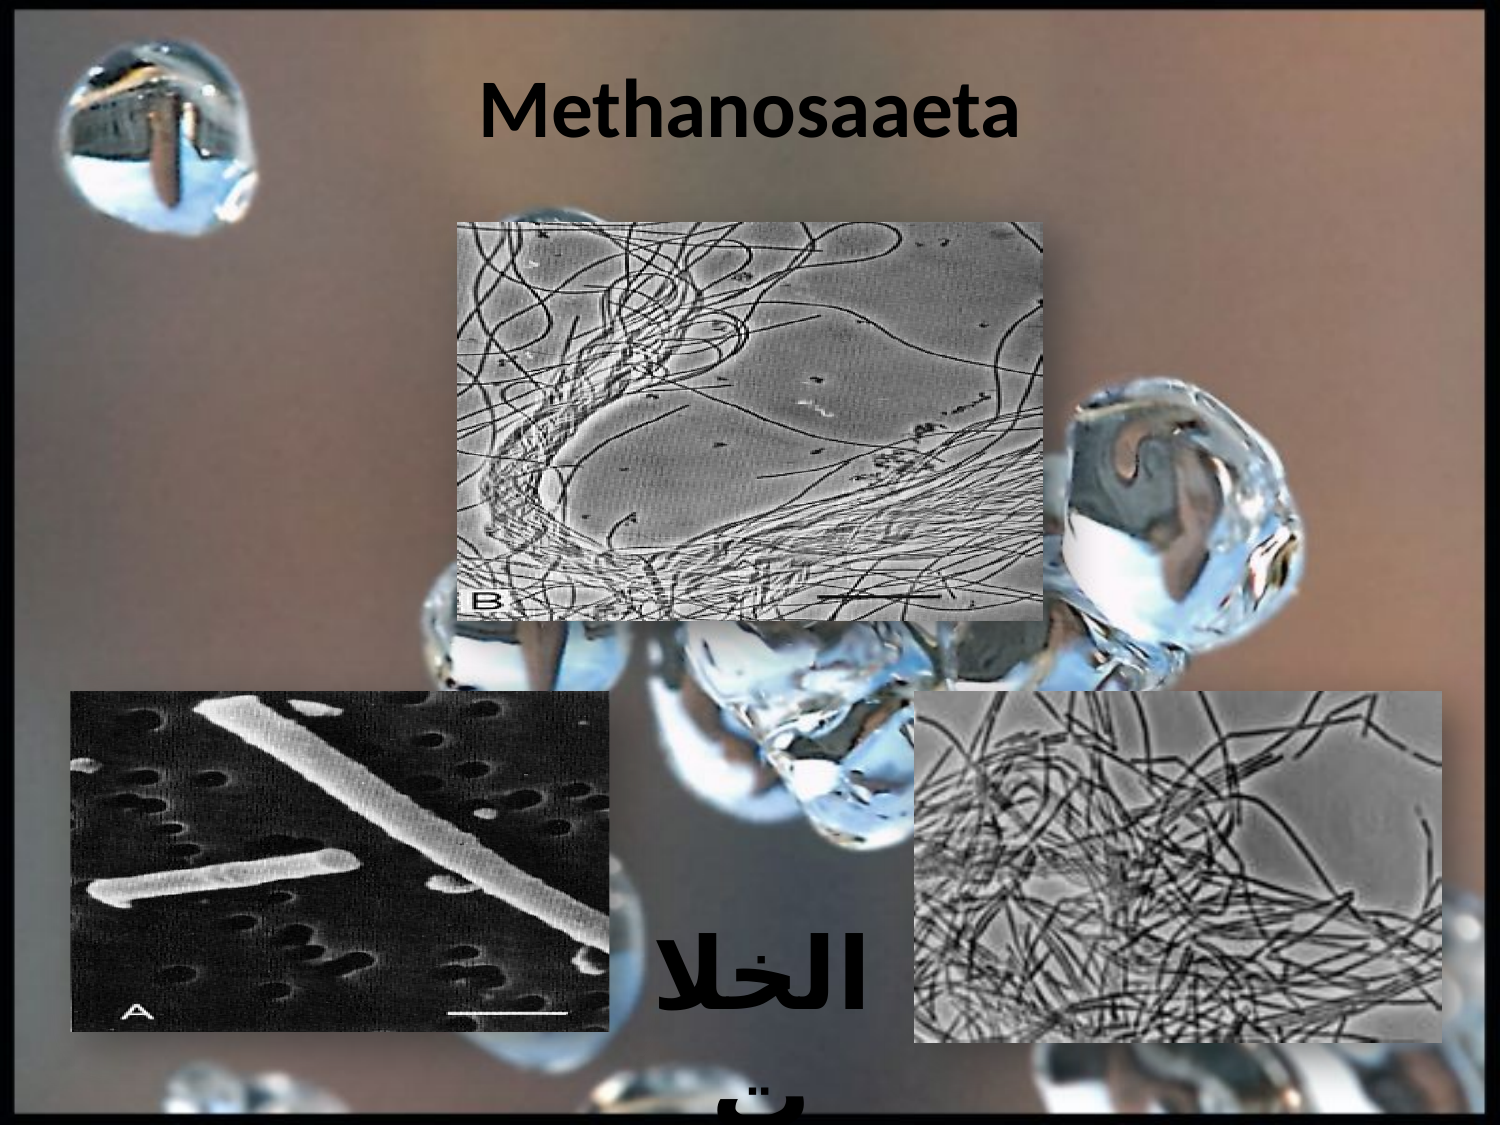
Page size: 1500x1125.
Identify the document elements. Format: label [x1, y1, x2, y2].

picture [913, 691, 1442, 1044]
list [0, 0, 1500, 1125]
picture [70, 691, 610, 1032]
picture [456, 222, 1044, 622]
